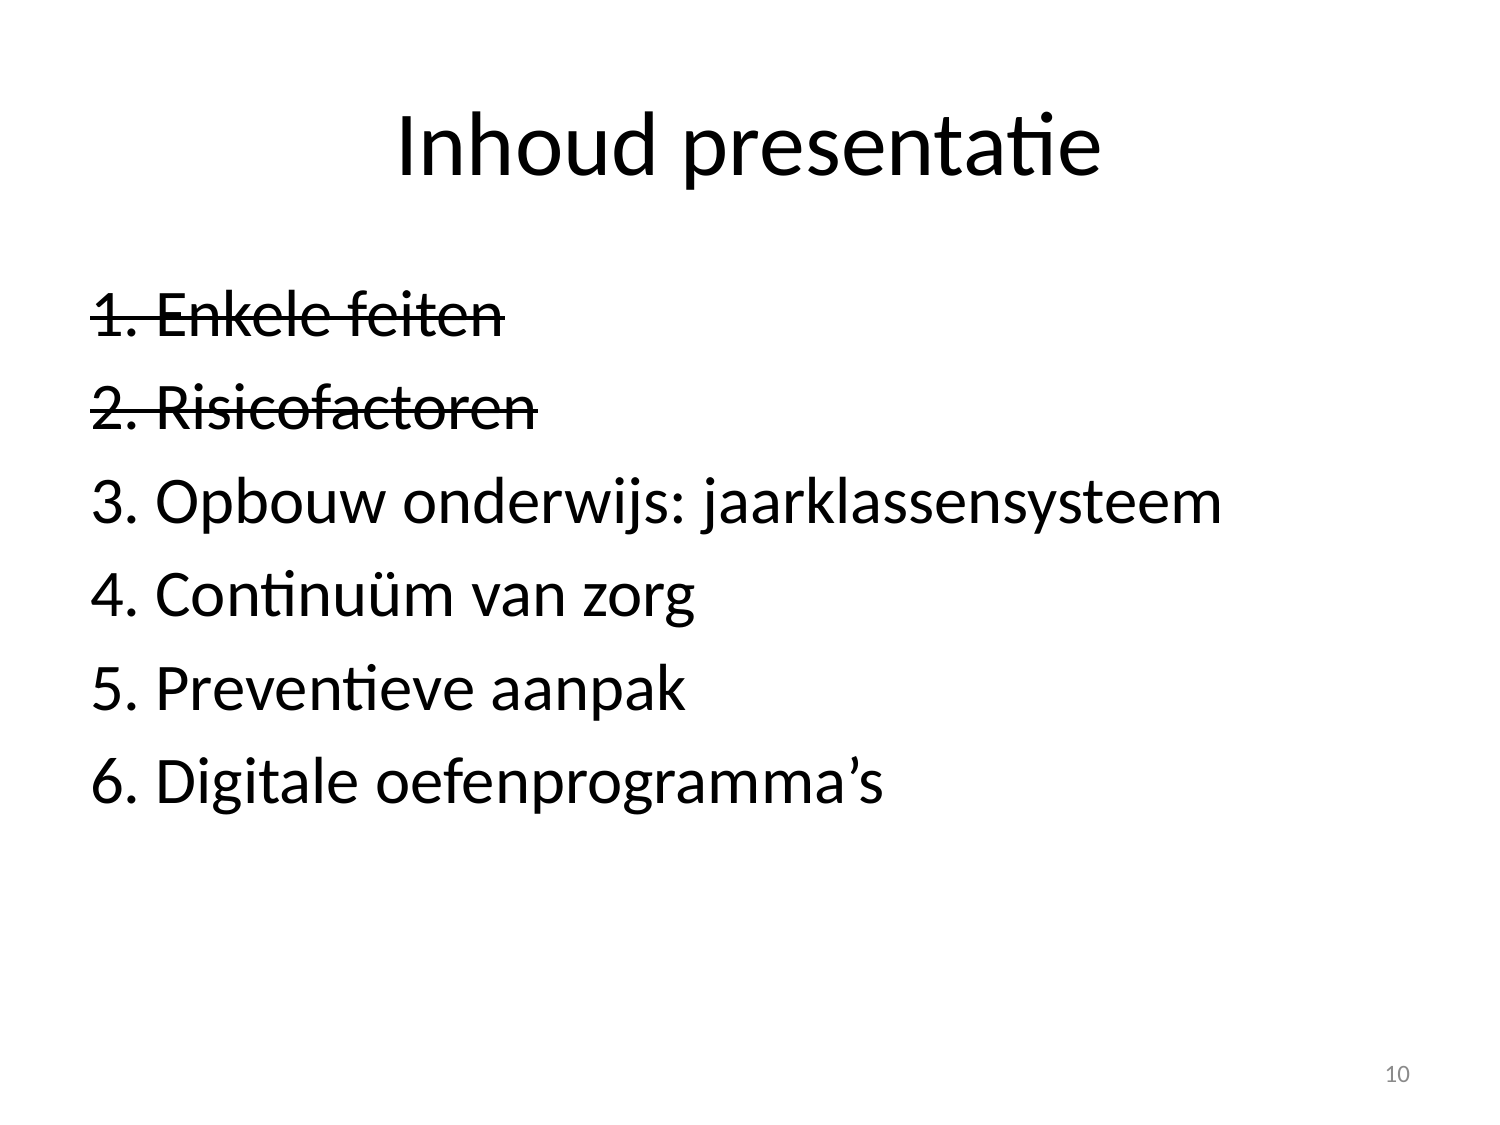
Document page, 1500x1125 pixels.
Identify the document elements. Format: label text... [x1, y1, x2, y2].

title Inhoud presentatie [75, 45, 1425, 233]
list 1. Enkele feiten 2. Risicofactoren 3. Opbouw onderwijs: jaarklassensysteem 4. Continuüm van zorg 5. Preventieve aanpak 6. Digitale oefenprogramma’s [75, 262, 1425, 1005]
slide_number 10 [1074, 1042, 1425, 1103]
